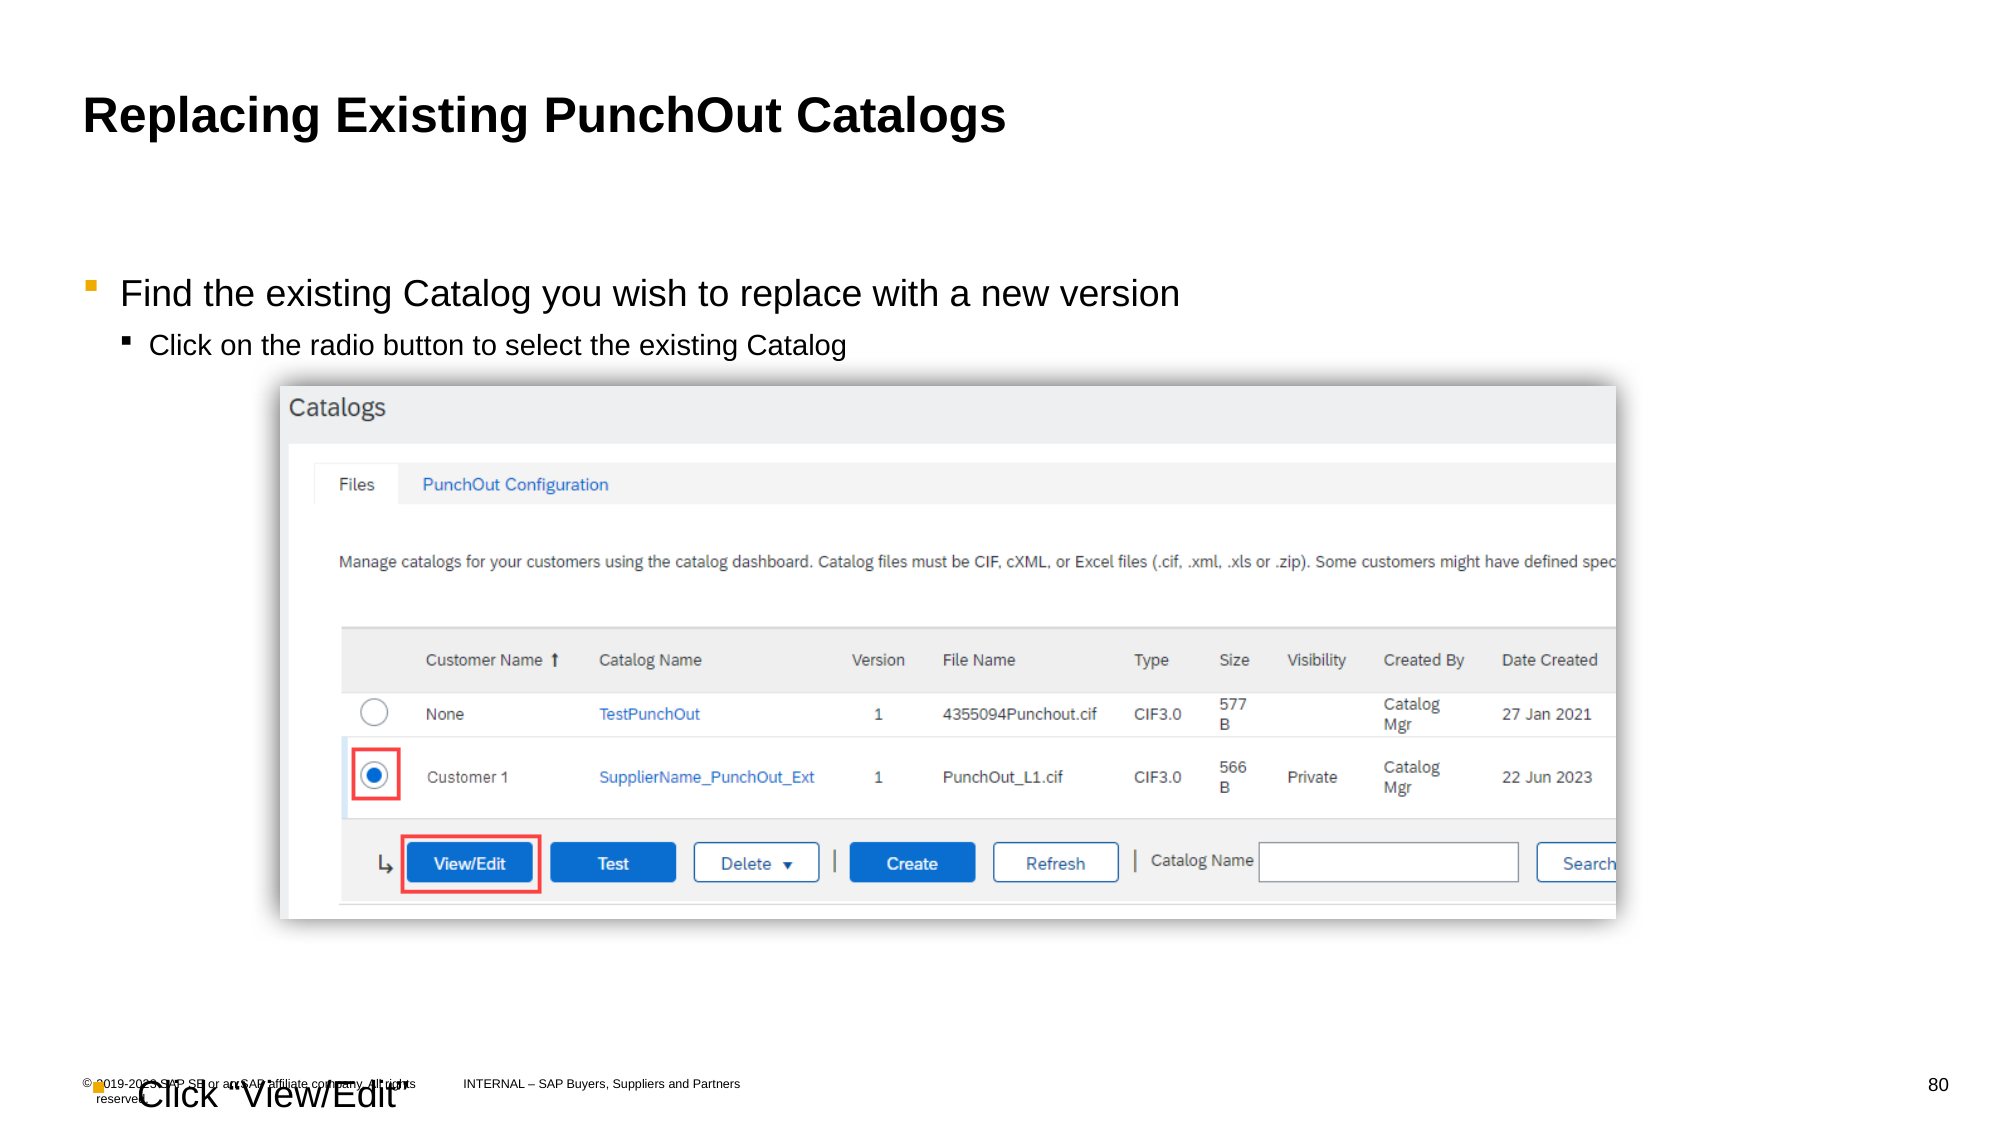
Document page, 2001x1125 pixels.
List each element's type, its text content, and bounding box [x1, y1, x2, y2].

title Replacing Existing PunchOut Catalogs [82, 82, 1918, 144]
list Find the existing Catalog you wish to replace with a new version Click on the radio button to select the existing Catalog Click “View/Edit” [82, 265, 1918, 1040]
picture [280, 386, 1616, 919]
